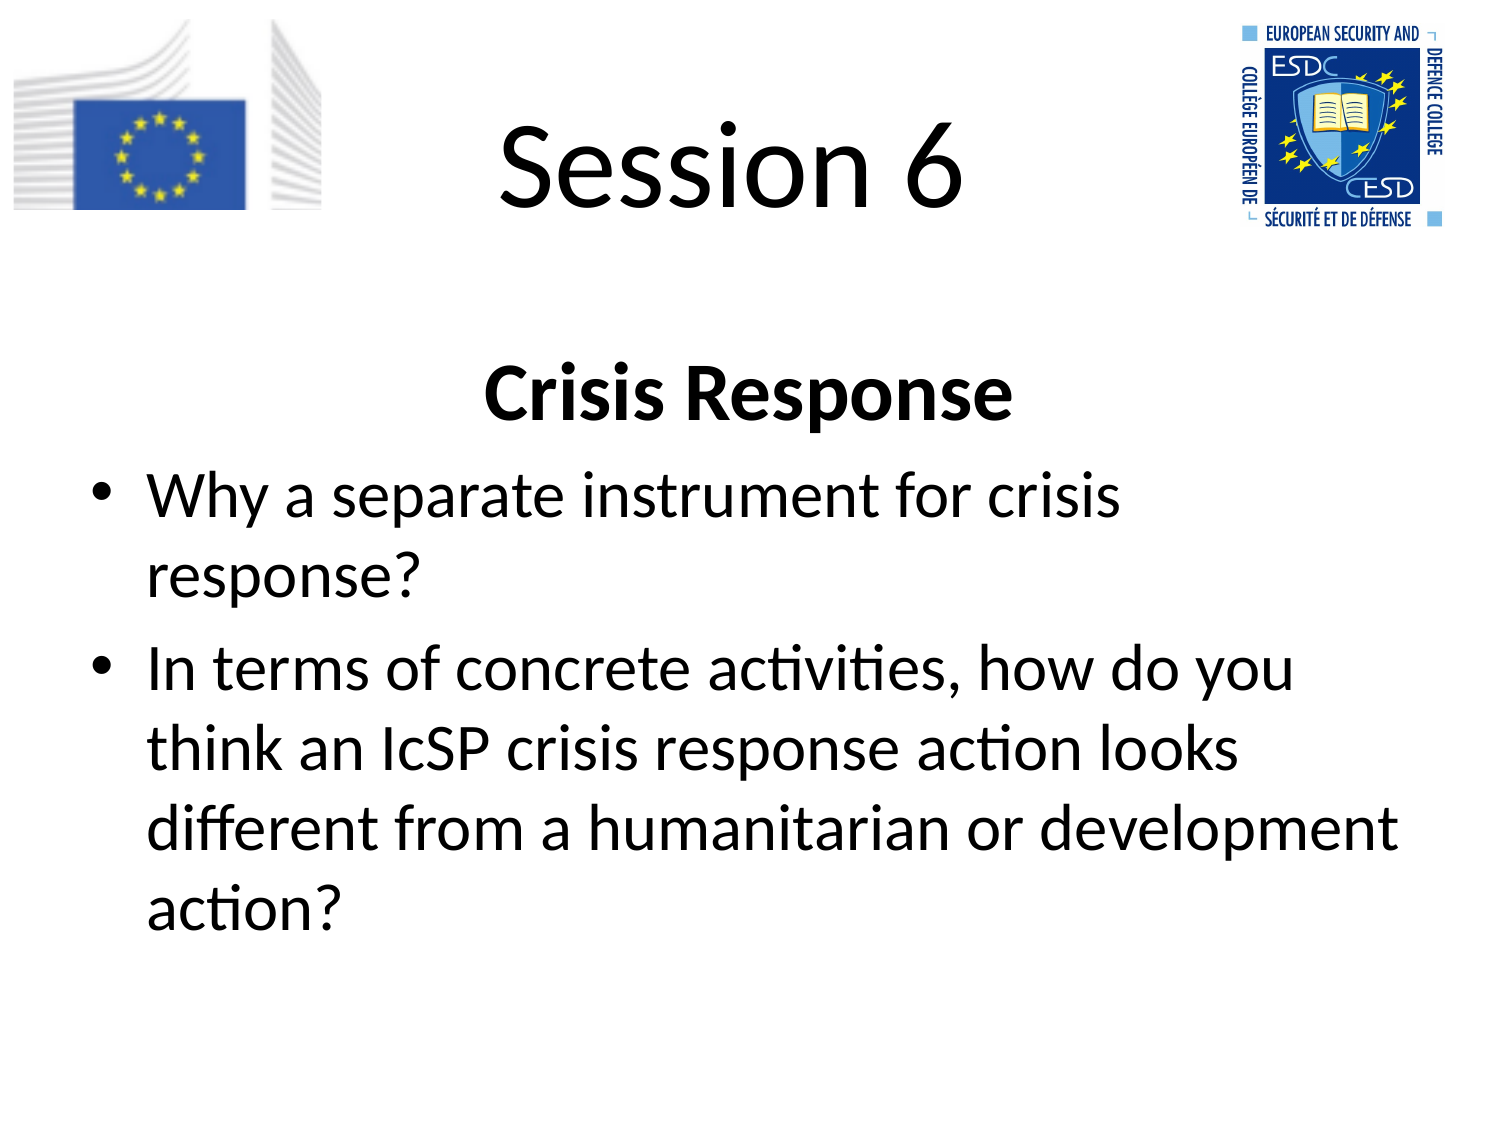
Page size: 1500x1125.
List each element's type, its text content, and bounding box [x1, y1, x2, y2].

picture [13, 19, 322, 210]
title Session 6 [56, 63, 1407, 251]
list Crisis Response Why a separate instrument for crisis response? In terms of concrete activities, how do you think an IcSP crisis response action looks different from a humanitarian or development action? [75, 329, 1425, 1073]
picture [1239, 23, 1446, 227]
